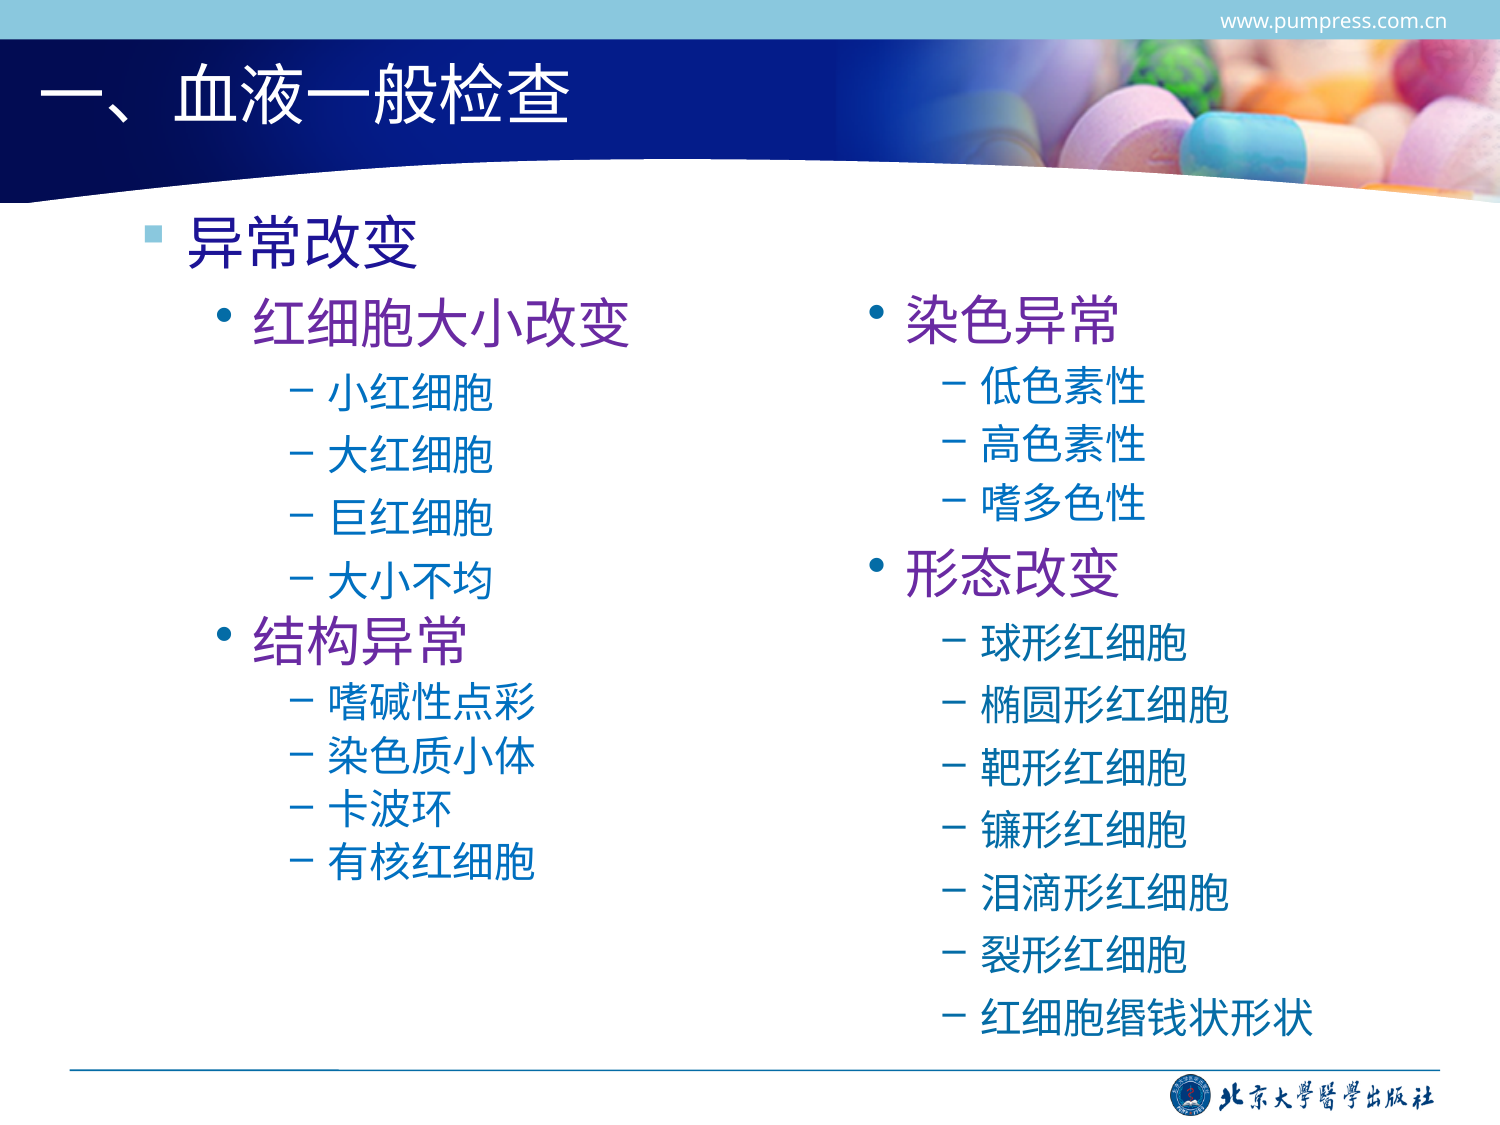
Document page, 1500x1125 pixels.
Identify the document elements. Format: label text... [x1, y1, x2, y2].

title 一、血液一般检查 [23, 46, 1349, 140]
list 异常改变 红细胞大小改变 小红细胞 大红细胞 巨红细胞 大小不均 结构异常 嗜碱性点彩 染色质小体 卡波环 有核红细胞 [49, 198, 1463, 1026]
text_box 染色异常 低色素性 高色素性 嗜多色性 形态改变 球形红细胞 椭圆形红细胞 靶形红细胞 镰形红细胞 泪滴形红细胞 裂形红细胞 红细胞缗钱状形状 [702, 278, 1397, 1071]
slide_number www.pumpress.com.cn [1024, 0, 1463, 38]
picture [1170, 1074, 1436, 1118]
picture [0, 40, 1500, 203]
